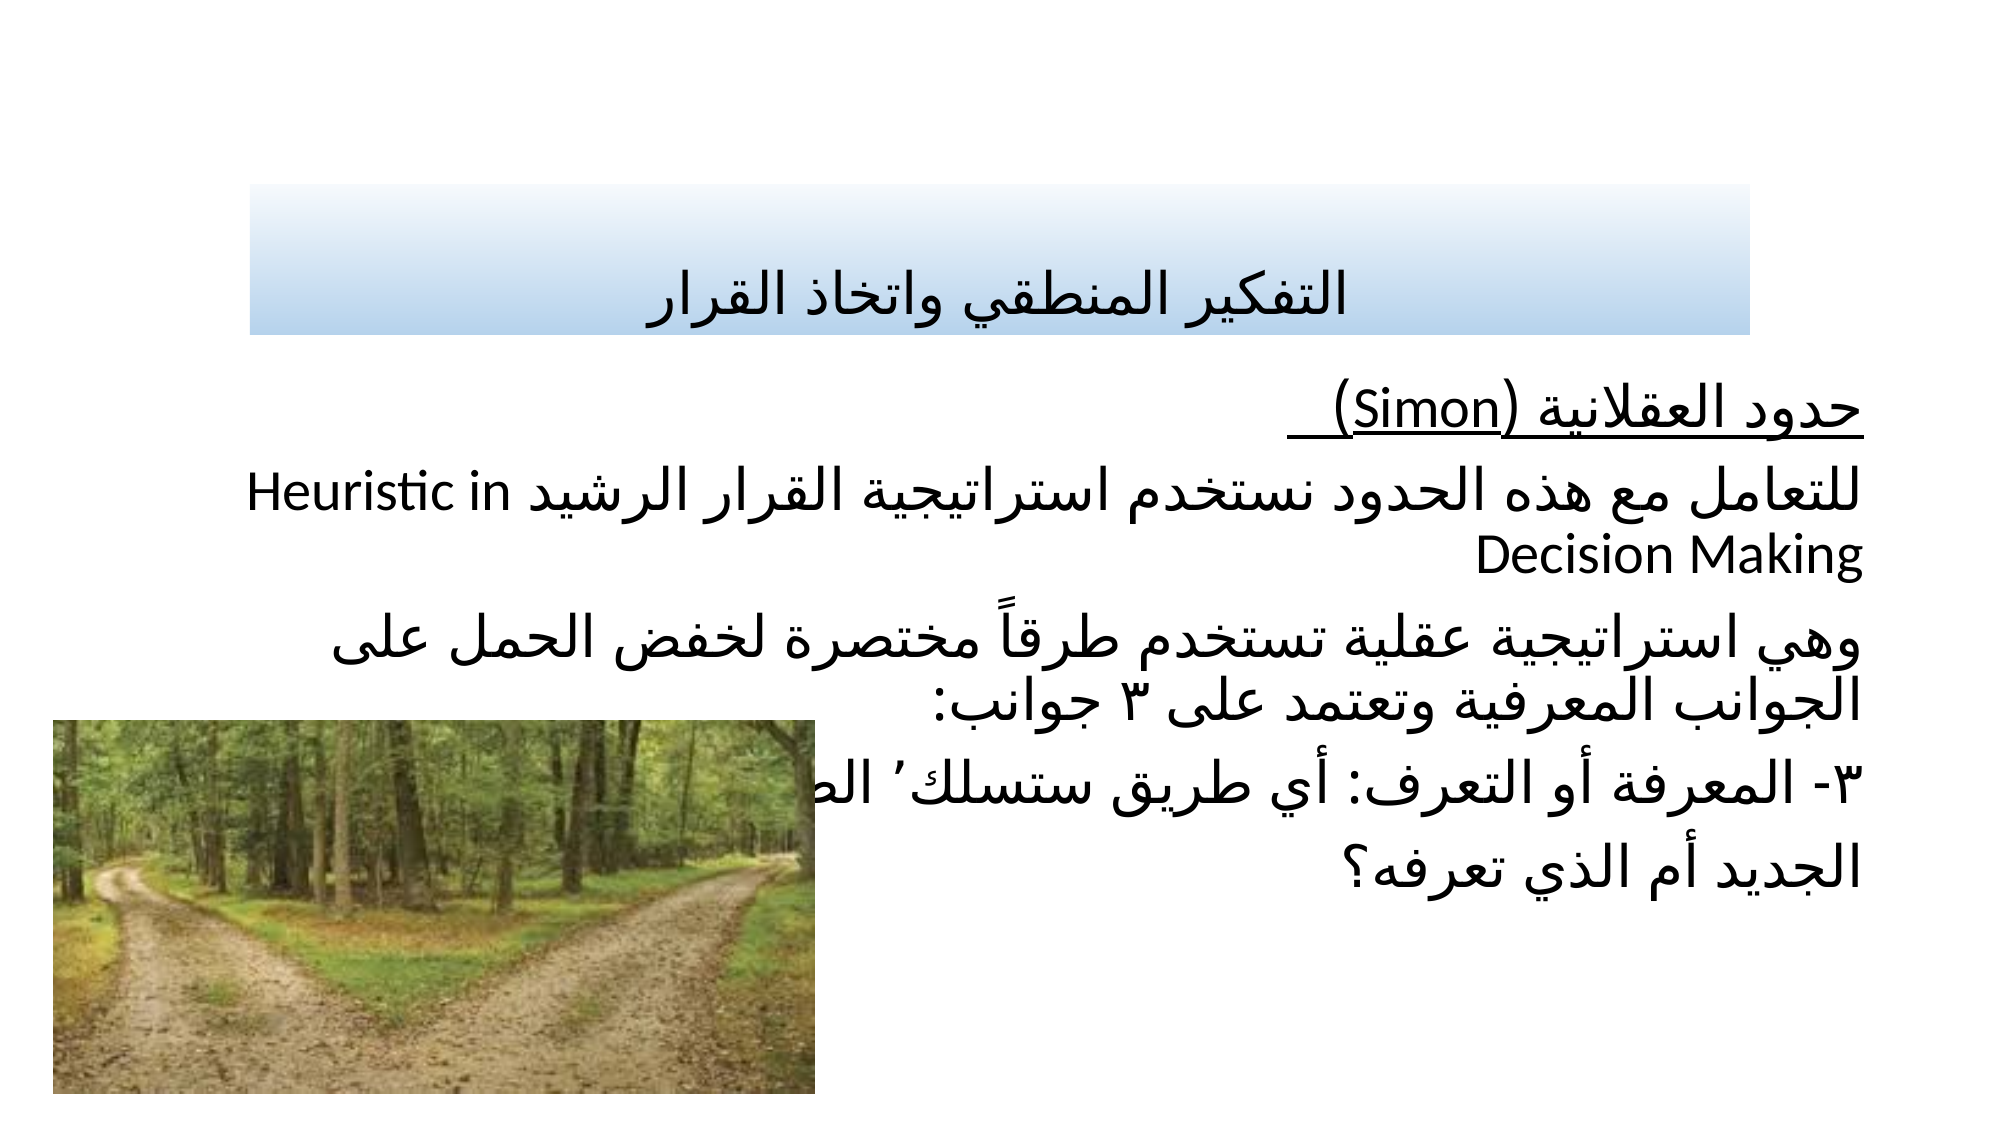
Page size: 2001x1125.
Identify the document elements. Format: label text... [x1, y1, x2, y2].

title التفكير المنطقي واتخاذ القرار [249, 184, 1750, 335]
picture [53, 720, 815, 1094]
subtitle حدود العقلانية (Simon) للتعامل مع هذه الحدود نستخدم استراتيجية القرار الرشيد Heuristic in Decision Making وهي استراتيجية عقلية تستخدم طرقاً مختصرة لخفض الحمل على الجوانب المعرفية وتعتمد على ٣ جوانب: ٣- المعرفة أو التعرف: أي طريق ستسلك٬ الطريق الجديد أم الذي تعرفه؟ [121, 369, 1879, 1023]
